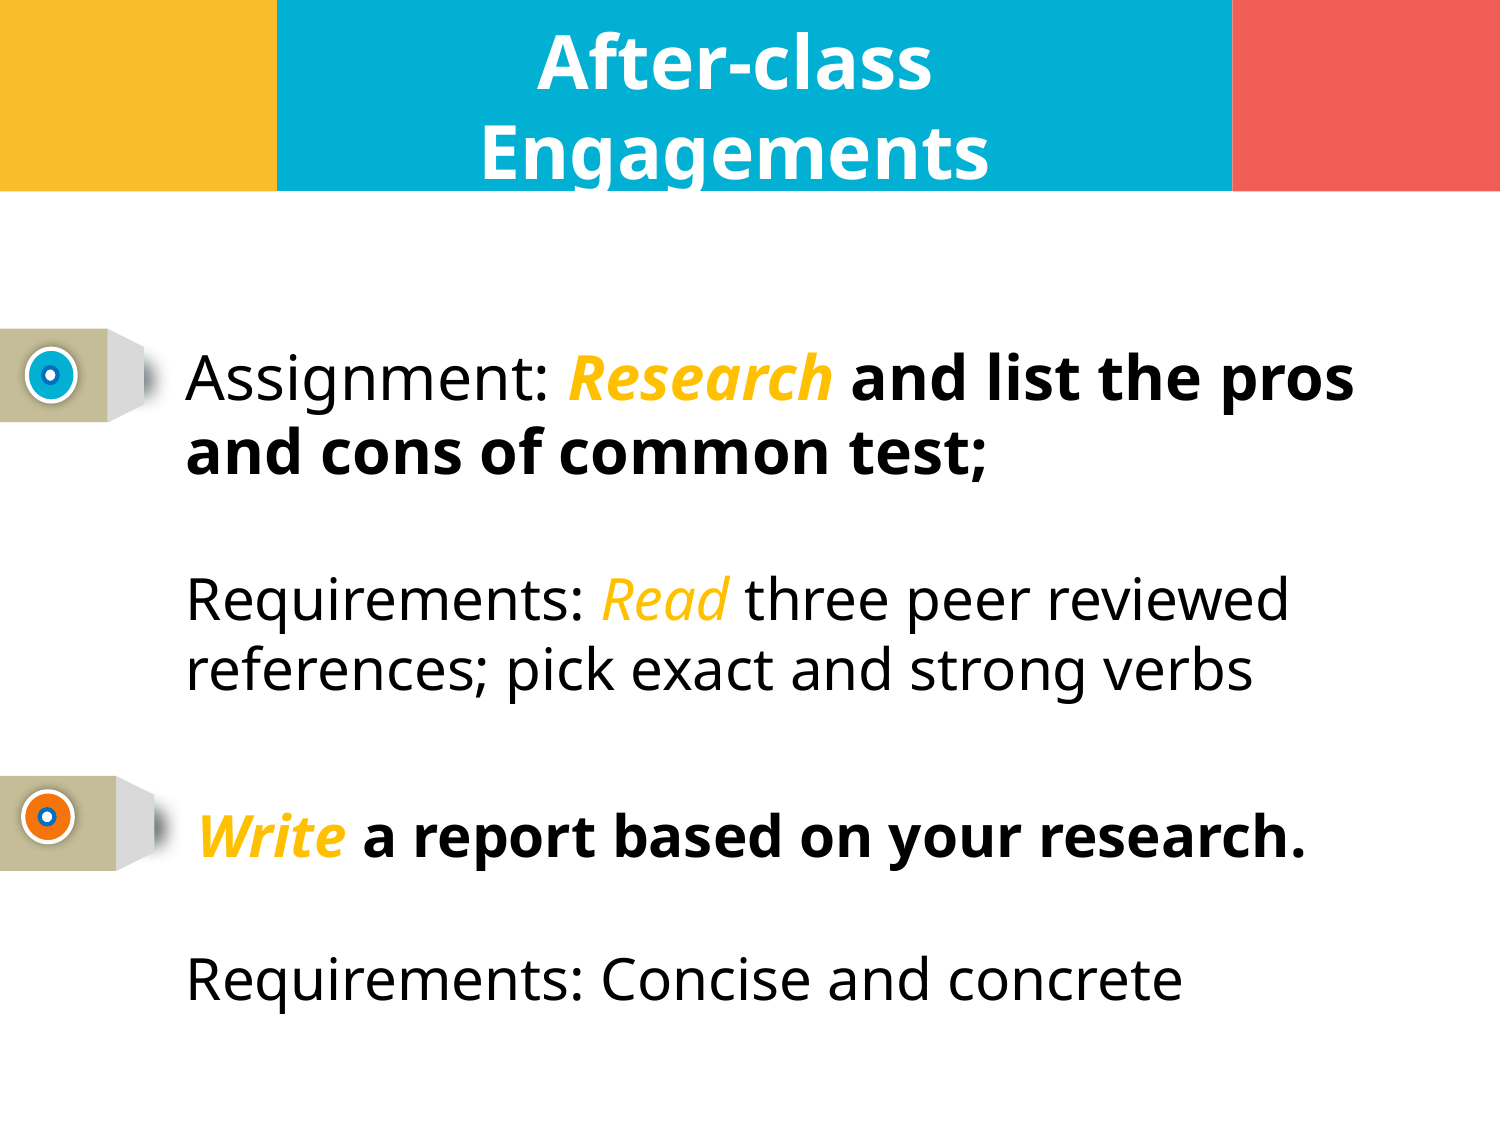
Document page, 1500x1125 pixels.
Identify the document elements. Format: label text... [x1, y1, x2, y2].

text_box [279, 0, 1230, 193]
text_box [22, 791, 73, 843]
text_box [0, 0, 279, 193]
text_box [26, 348, 76, 402]
text_box Write a report based on your research. Requirements: Concise and concrete [169, 773, 1382, 1022]
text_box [0, 325, 172, 433]
text_box After-class Engagements 课后拓展 [464, 7, 1145, 272]
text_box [0, 772, 184, 882]
text_box Assignment: Research and list the pros and cons of common test; Requirements: Read three peer reviewed references; pick exact and strong verbs [169, 328, 1491, 712]
text_box [1230, 0, 1500, 193]
